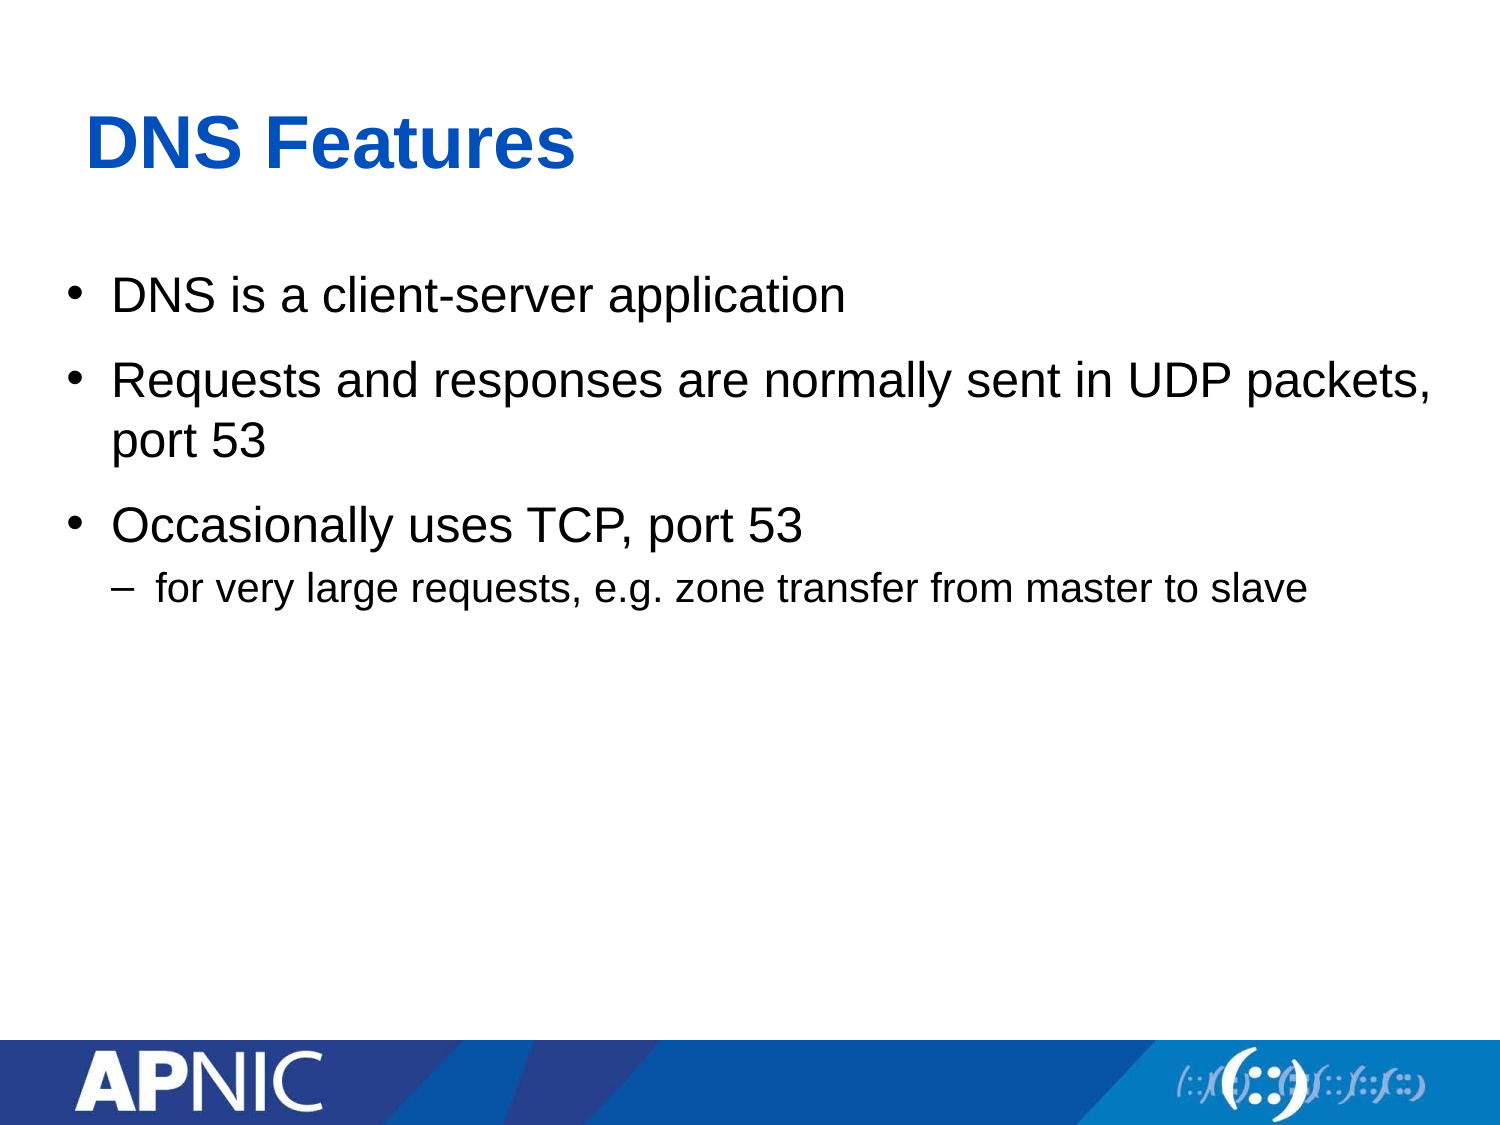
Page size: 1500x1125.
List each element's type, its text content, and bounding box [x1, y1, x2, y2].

picture [0, 1040, 1500, 1125]
title DNS Features [64, 45, 1436, 233]
list DNS is a client-server application Requests and responses are normally sent in UDP packets, port 53 Occasionally uses TCP, port 53 for very large requests, e.g. zone transfer from master to slave [66, 262, 1437, 1012]
